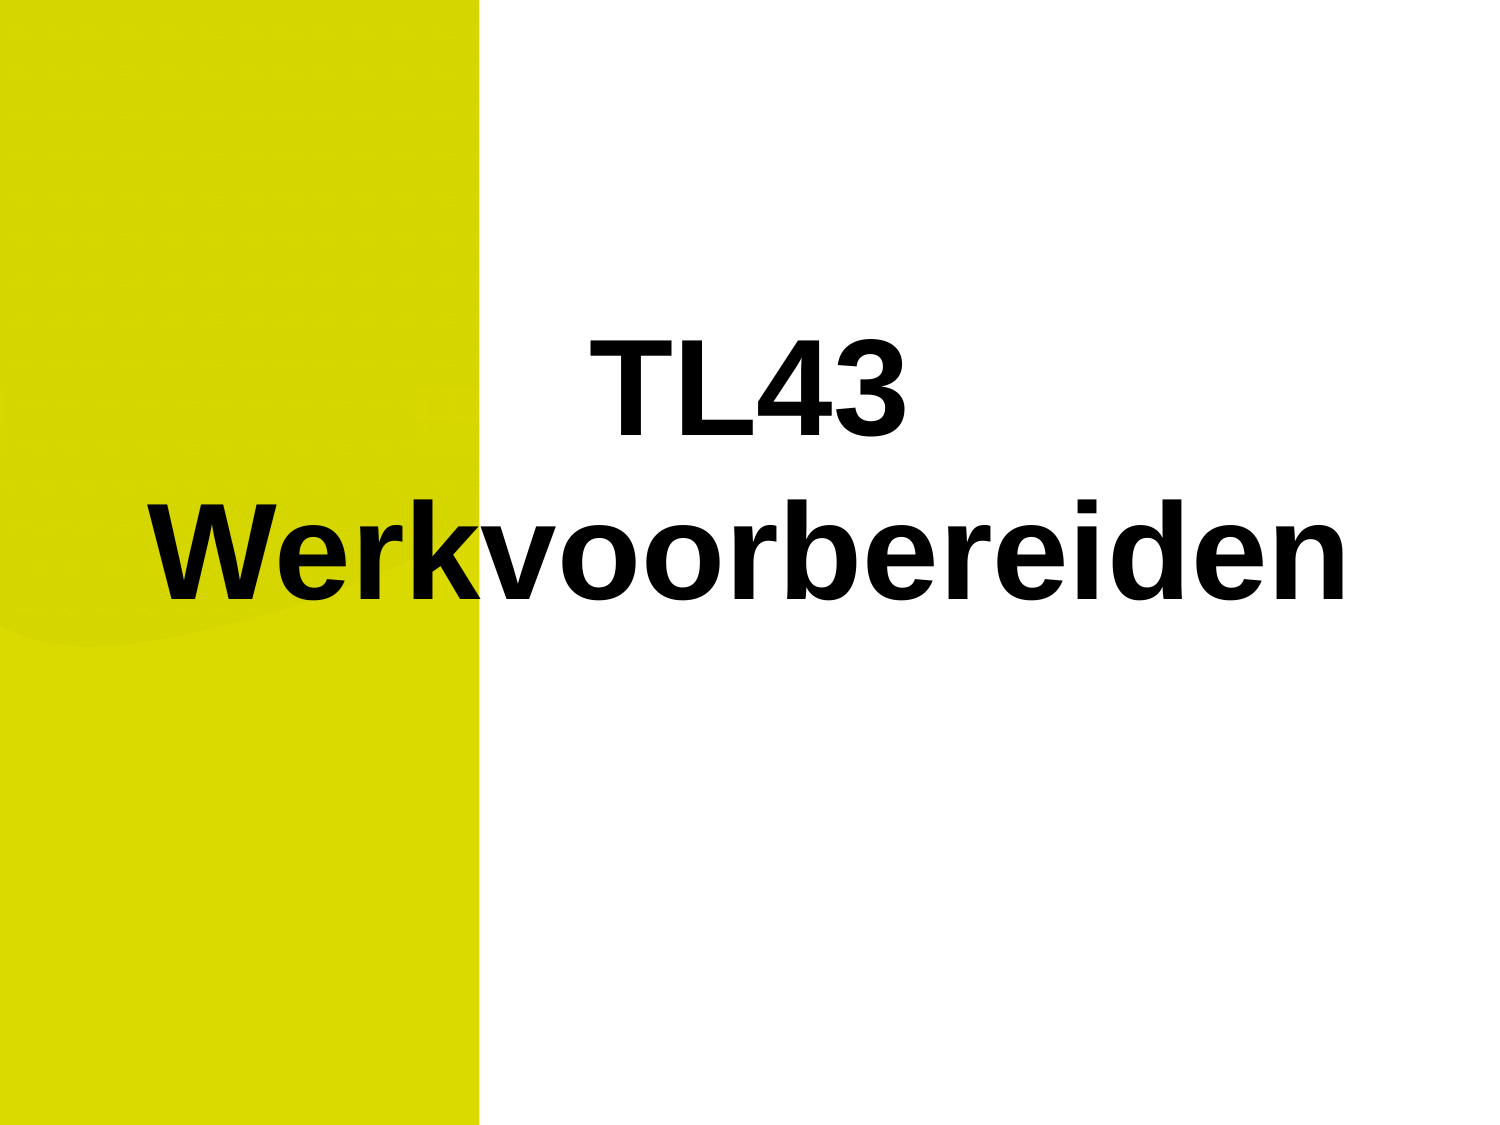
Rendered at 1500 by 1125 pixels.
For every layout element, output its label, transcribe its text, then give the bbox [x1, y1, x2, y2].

text_box TL43 Werkvoorbereiden [480, 290, 1400, 635]
picture [0, 0, 480, 1125]
